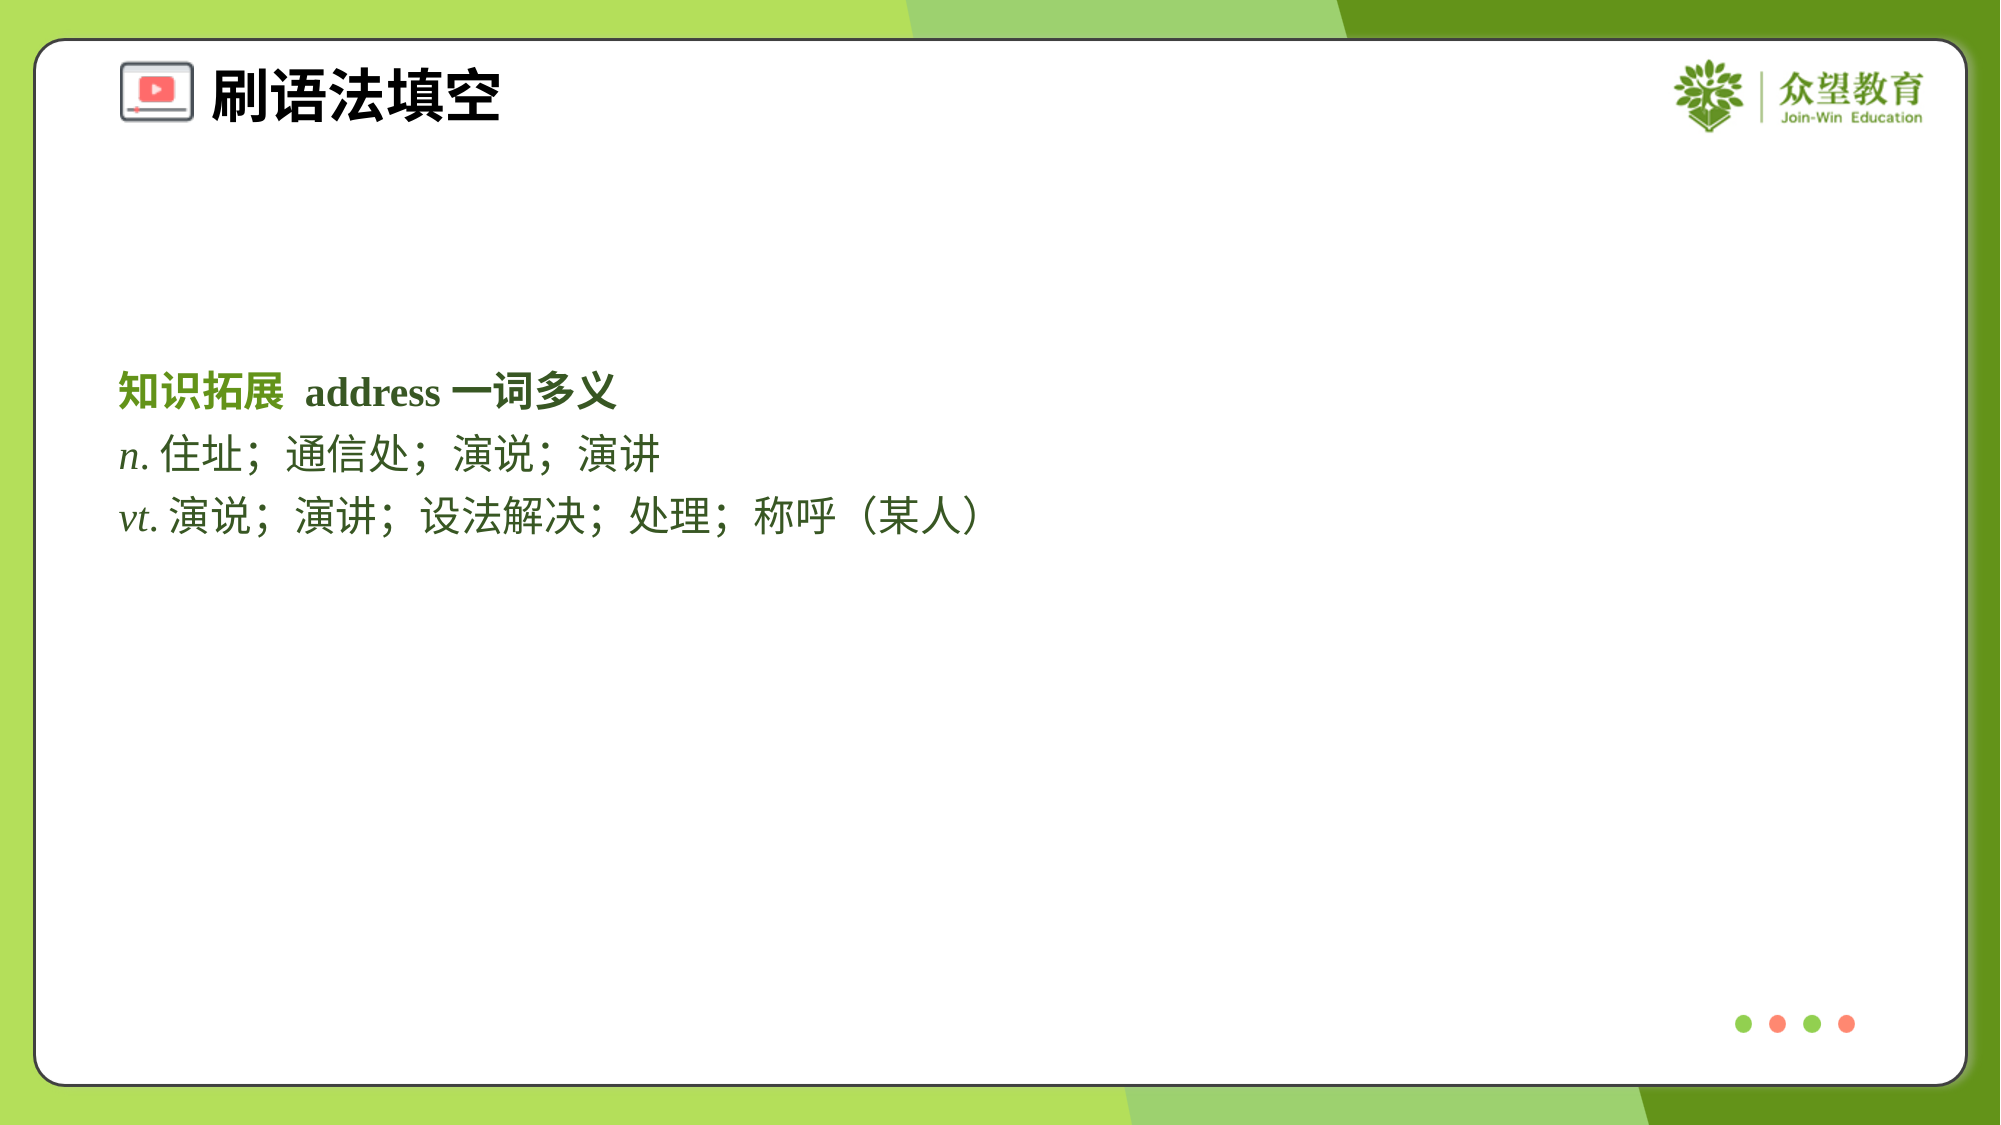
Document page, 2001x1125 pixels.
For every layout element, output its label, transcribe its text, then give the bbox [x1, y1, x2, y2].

picture [0, 0, 2000, 1125]
text_box 知识拓展 address一词多义 n.住址；通信处；演说；演讲 vt.演说；演讲；设法解决；处理；称呼（某人） [118, 352, 1883, 729]
